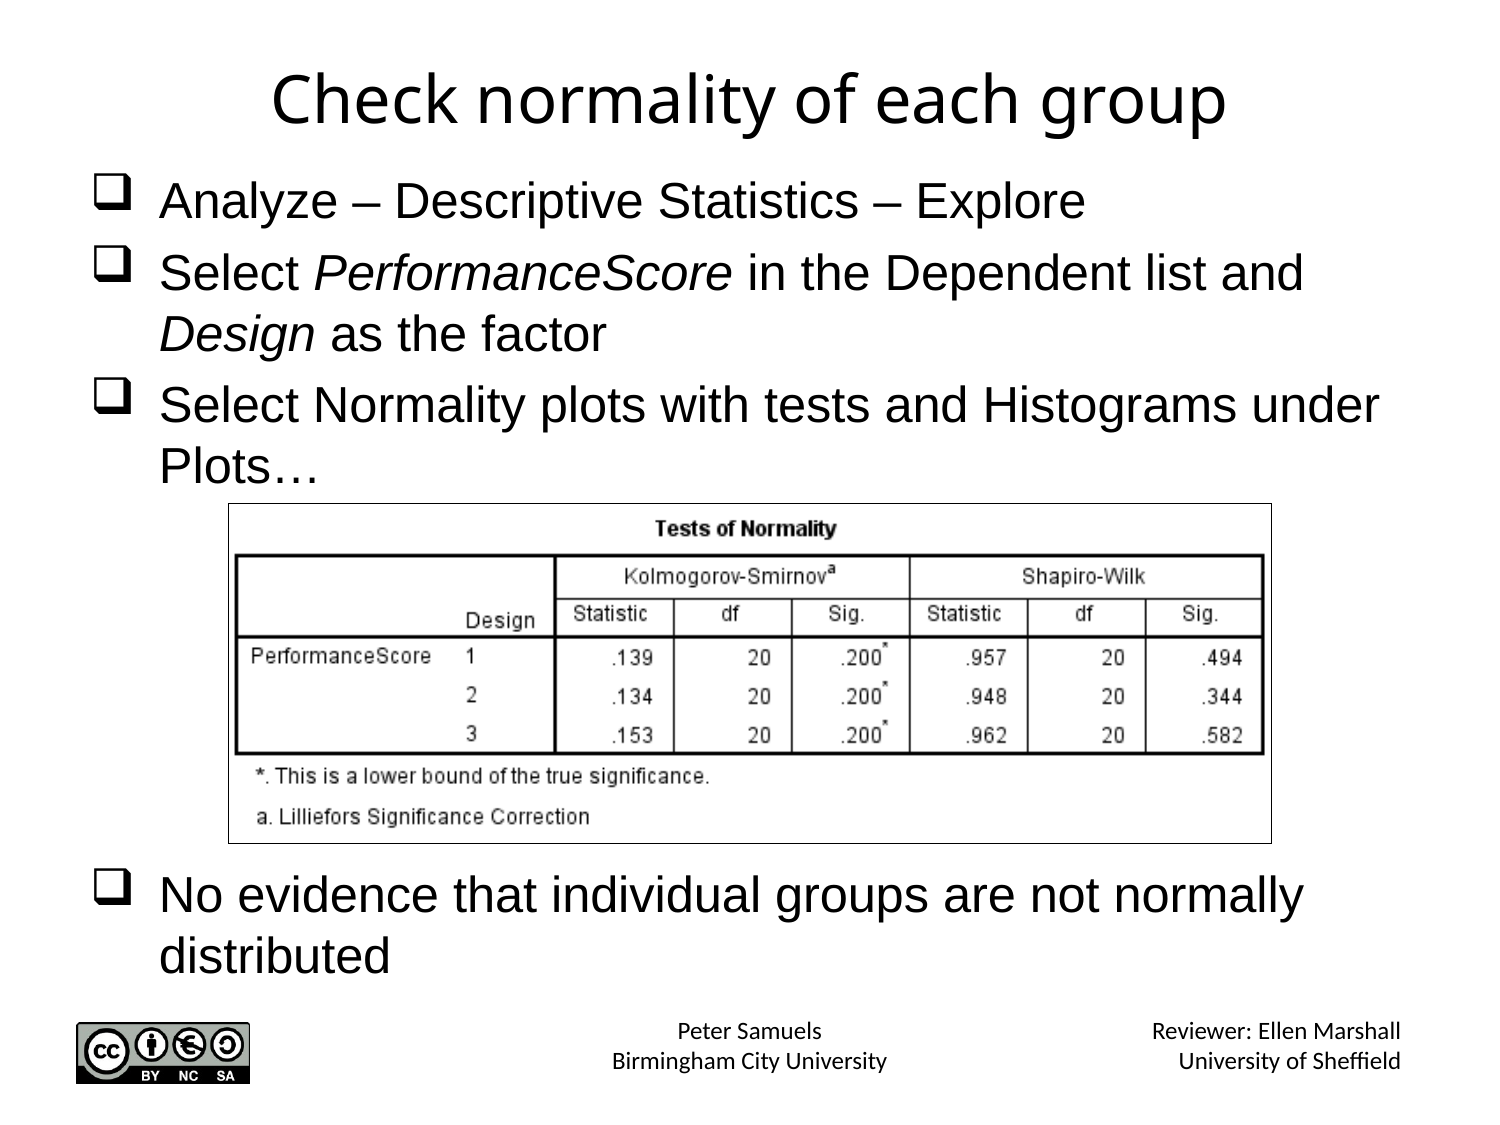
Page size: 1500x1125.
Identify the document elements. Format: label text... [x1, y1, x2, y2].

picture [76, 1022, 251, 1084]
title Check normality of each group [75, 49, 1425, 145]
list Analyze – Descriptive Statistics – Explore Select PerformanceScore in the Dependent list and Design as the factor Select Normality plots with tests and Histograms under Plots… No evidence that individual groups are not normally distributed [75, 160, 1425, 1000]
text_box Peter Samuels Birmingham City University [549, 1007, 951, 1083]
text_box Reviewer: Ellen Marshall University of Sheffield [1038, 1007, 1417, 1083]
picture [227, 503, 1273, 844]
